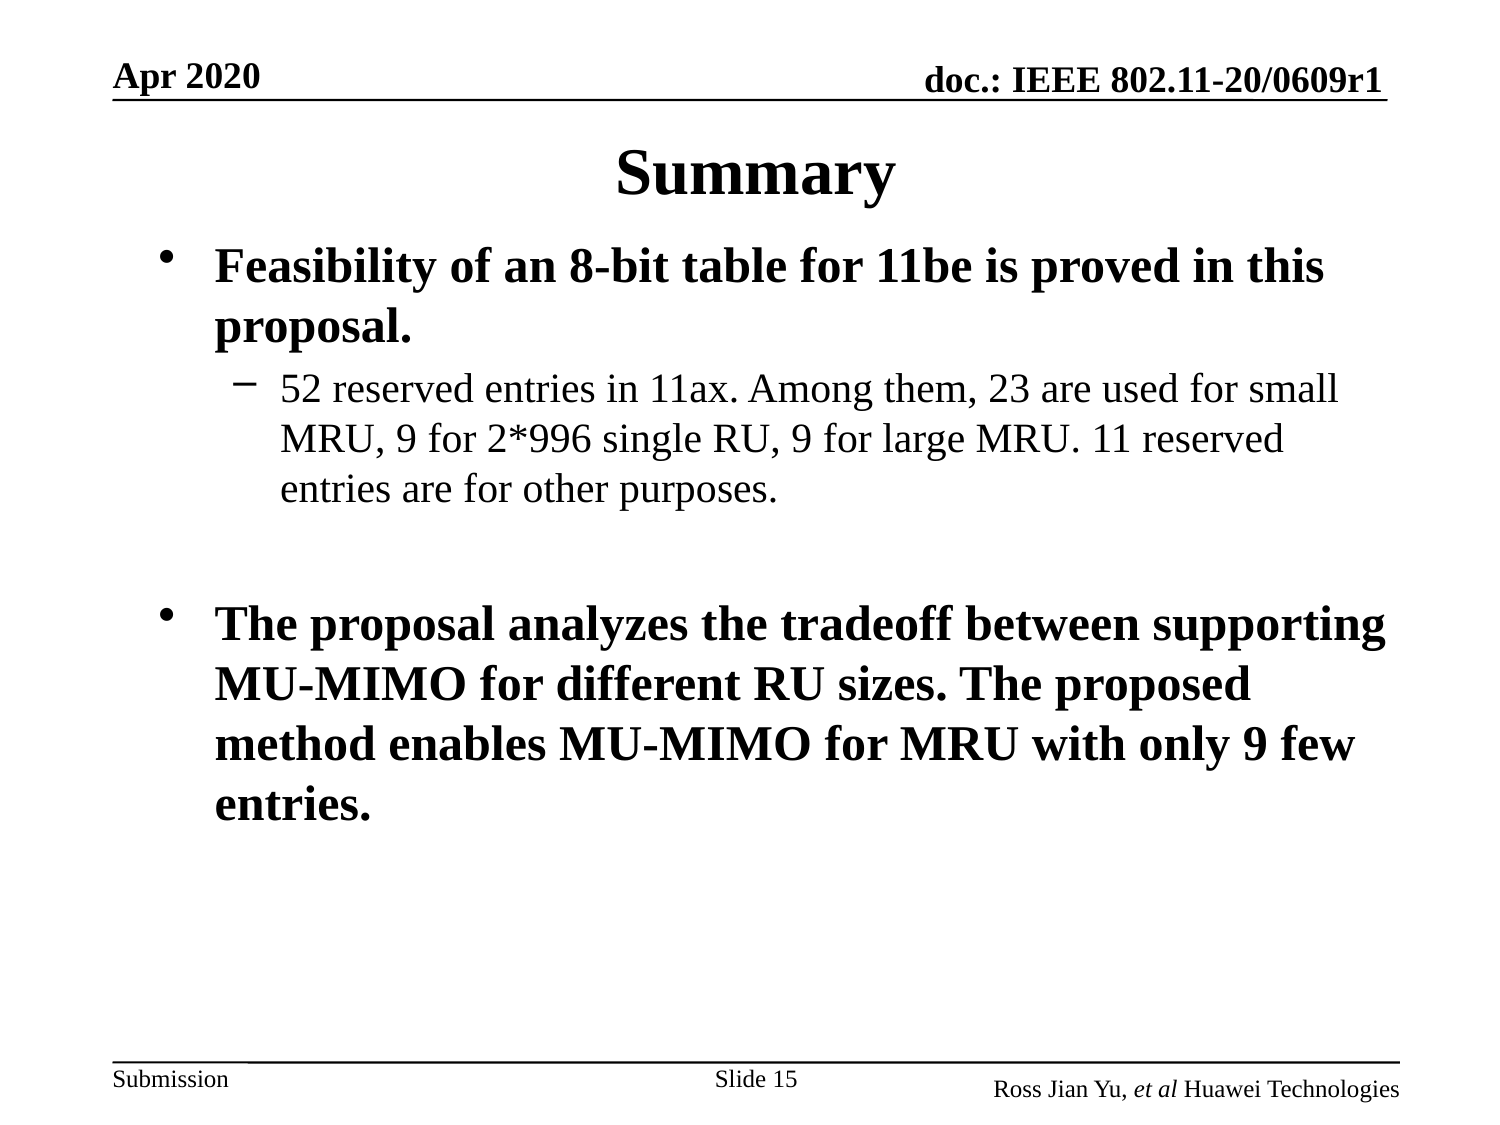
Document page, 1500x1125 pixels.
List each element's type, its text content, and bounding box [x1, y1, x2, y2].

text_box Summary [99, 124, 1413, 212]
slide_number Slide 15 [712, 1061, 800, 1093]
list Feasibility of an 8-bit table for 11be is proved in this proposal. 52 reserved entries in 11ax. Among them, 23 are used for small MRU, 9 for 2*996 single RU, 9 for large MRU. 11 reserved entries are for other purposes. The proposal analyzes the tradeoff between supporting MU-MIMO for different RU sizes. The proposed method enables MU-MIMO for MRU with only 9 few entries. [142, 224, 1419, 1001]
